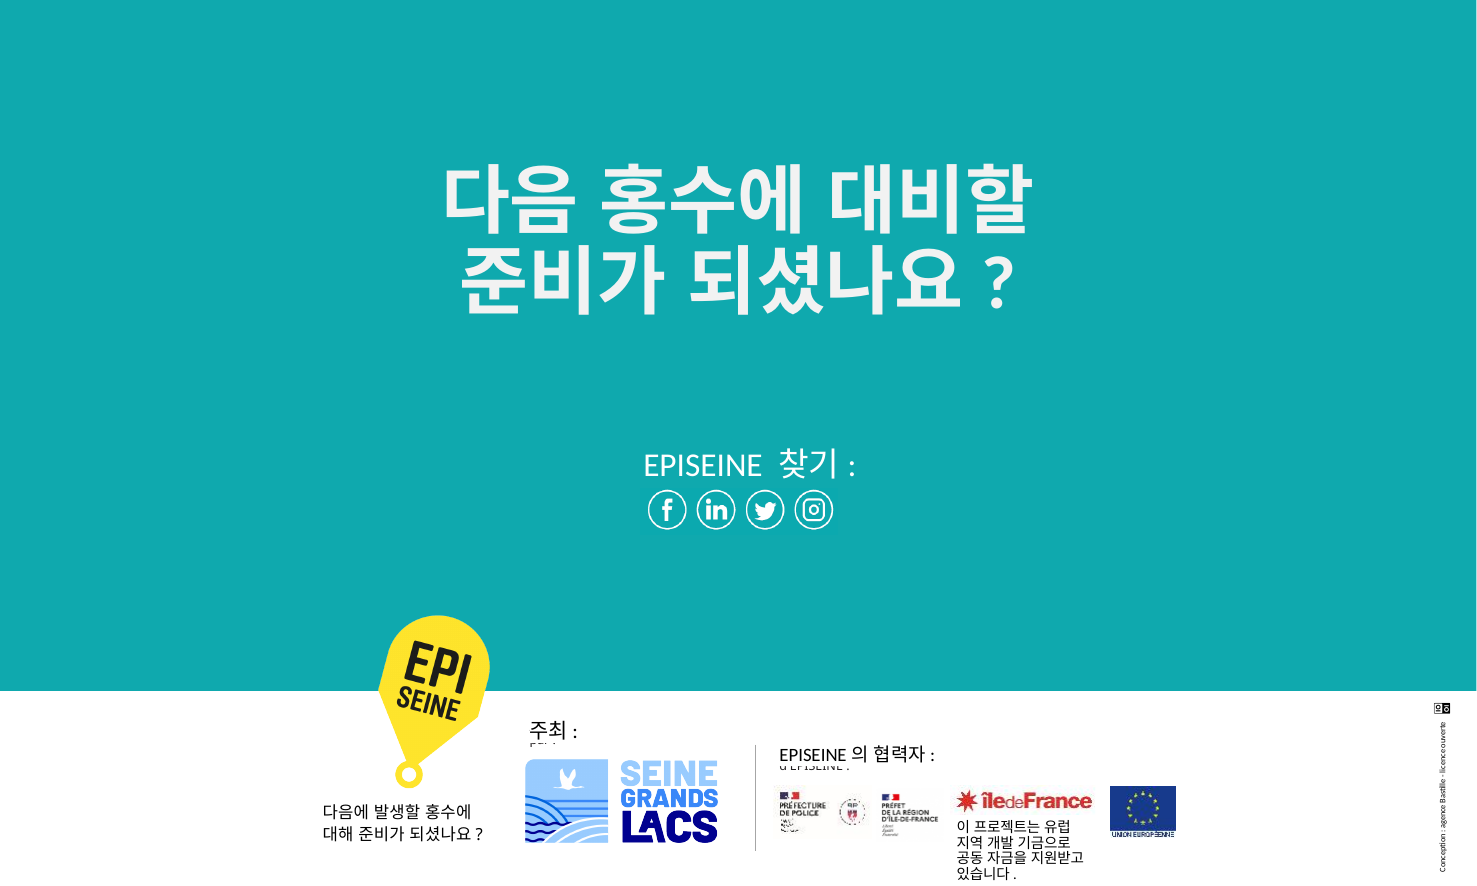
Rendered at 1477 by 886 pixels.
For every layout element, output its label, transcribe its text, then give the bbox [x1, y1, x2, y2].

text_box EPISEINE 찾기: [608, 442, 892, 483]
title 다음 홍수에 대비할 준비가 되셨나요? [88, 141, 1388, 325]
text_box Animé par : [529, 743, 590, 748]
picture [1433, 701, 1451, 714]
text_box EPISEINE의 협력자: [779, 745, 941, 767]
picture [1110, 786, 1176, 838]
text_box 이 프로젝트는 유럽 지역 개발 기금으로 공동 자금을 지원받고 있습니다. [956, 819, 1098, 883]
text_box 주최: [529, 720, 590, 743]
picture [950, 785, 1099, 815]
picture [640, 488, 838, 535]
picture [773, 785, 872, 839]
picture [525, 759, 718, 843]
picture [312, 608, 503, 854]
text_box 다음에 발생할 홍수에 대해 준비가 되셨나요? [316, 801, 508, 882]
picture [876, 788, 944, 842]
text_box Les partenaires d'EPISEINE : [779, 767, 941, 773]
